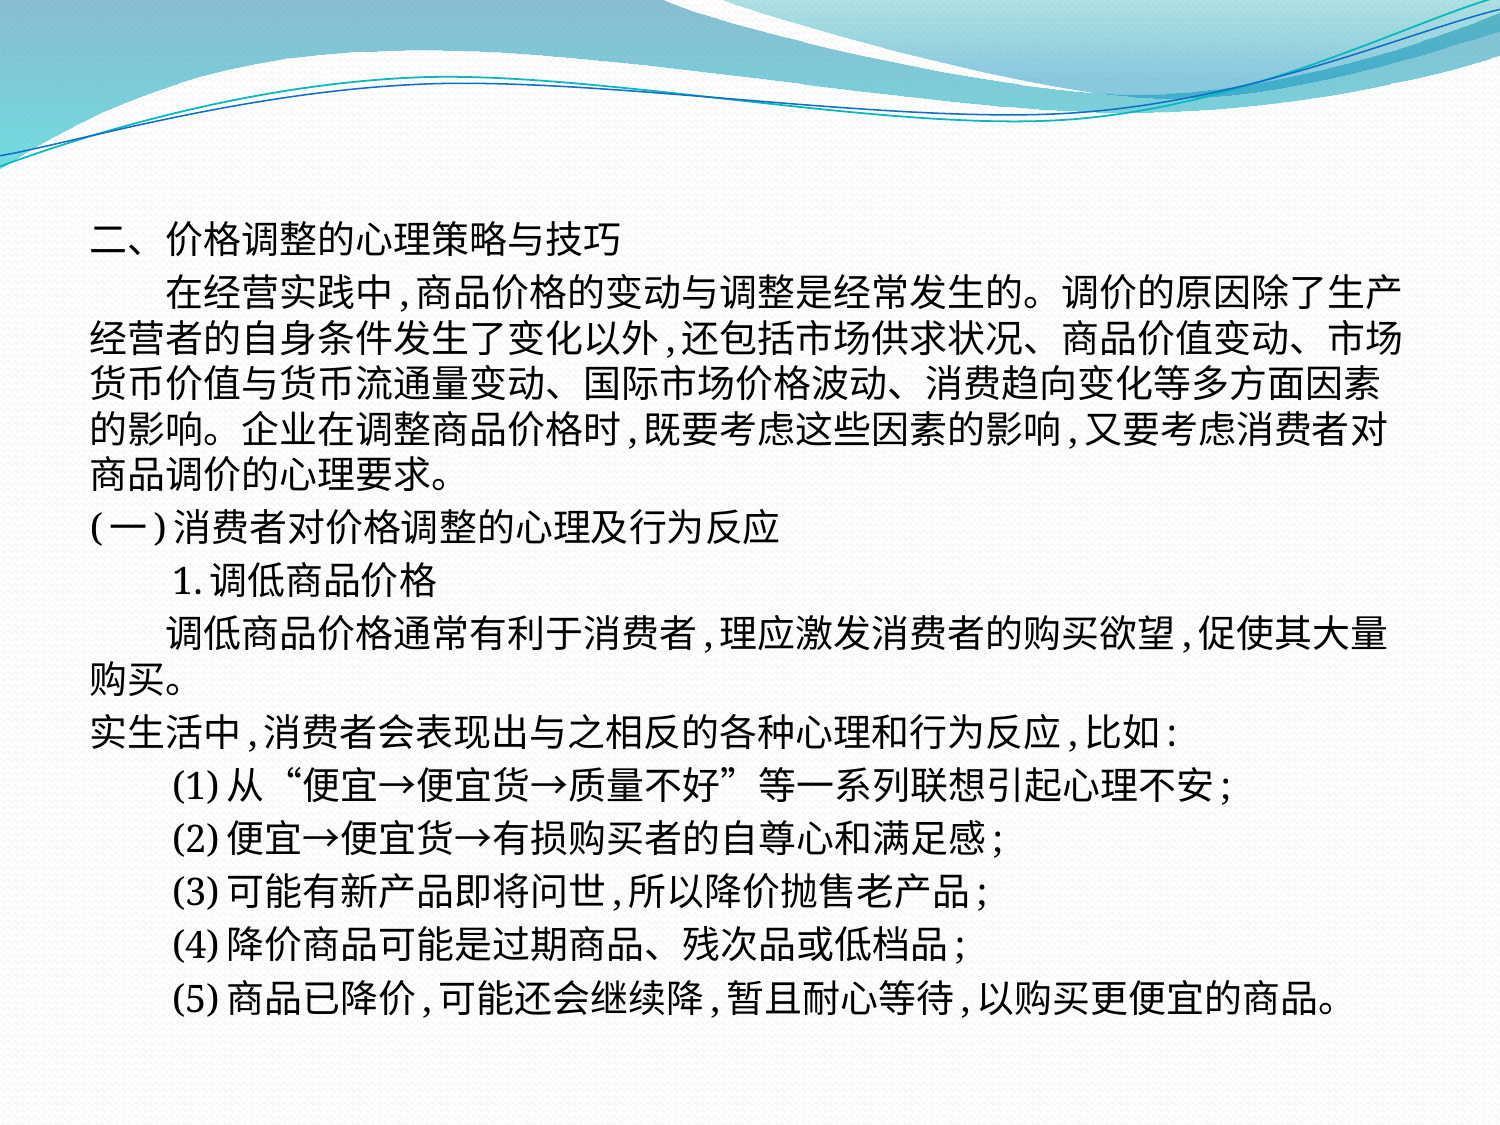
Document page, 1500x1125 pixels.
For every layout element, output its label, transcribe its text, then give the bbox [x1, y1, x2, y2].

list 二、价格调整的心理策略与技巧 在经营实践中,商品价格的变动与调整是经常发生的。调价的原因除了生产经营者的自身条件发生了变化以外,还包括市场供求状况、商品价值变动、市场货币价值与货币流通量变动、国际市场价格波动、消费趋向变化等多方面因素的影响。企业在调整商品价格时,既要考虑这些因素的影响,又要考虑消费者对商品调价的心理要求。 (一)消费者对价格调整的心理及行为反应 1.调低商品价格 调低商品价格通常有利于消费者,理应激发消费者的购买欲望,促使其大量购买。 实生活中,消费者会表现出与之相反的各种心理和行为反应,比如: (1)从“便宜→便宜货→质量不好”等一系列联想引起心理不安; (2)便宜→便宜货→有损购买者的自尊心和满足感; (3)可能有新产品即将问世,所以降价抛售老产品; (4)降价商品可能是过期商品、残次品或低档品; (5)商品已降价,可能还会继续降,暂且耐心等待,以购买更便宜的商品。 [75, 208, 1425, 1038]
